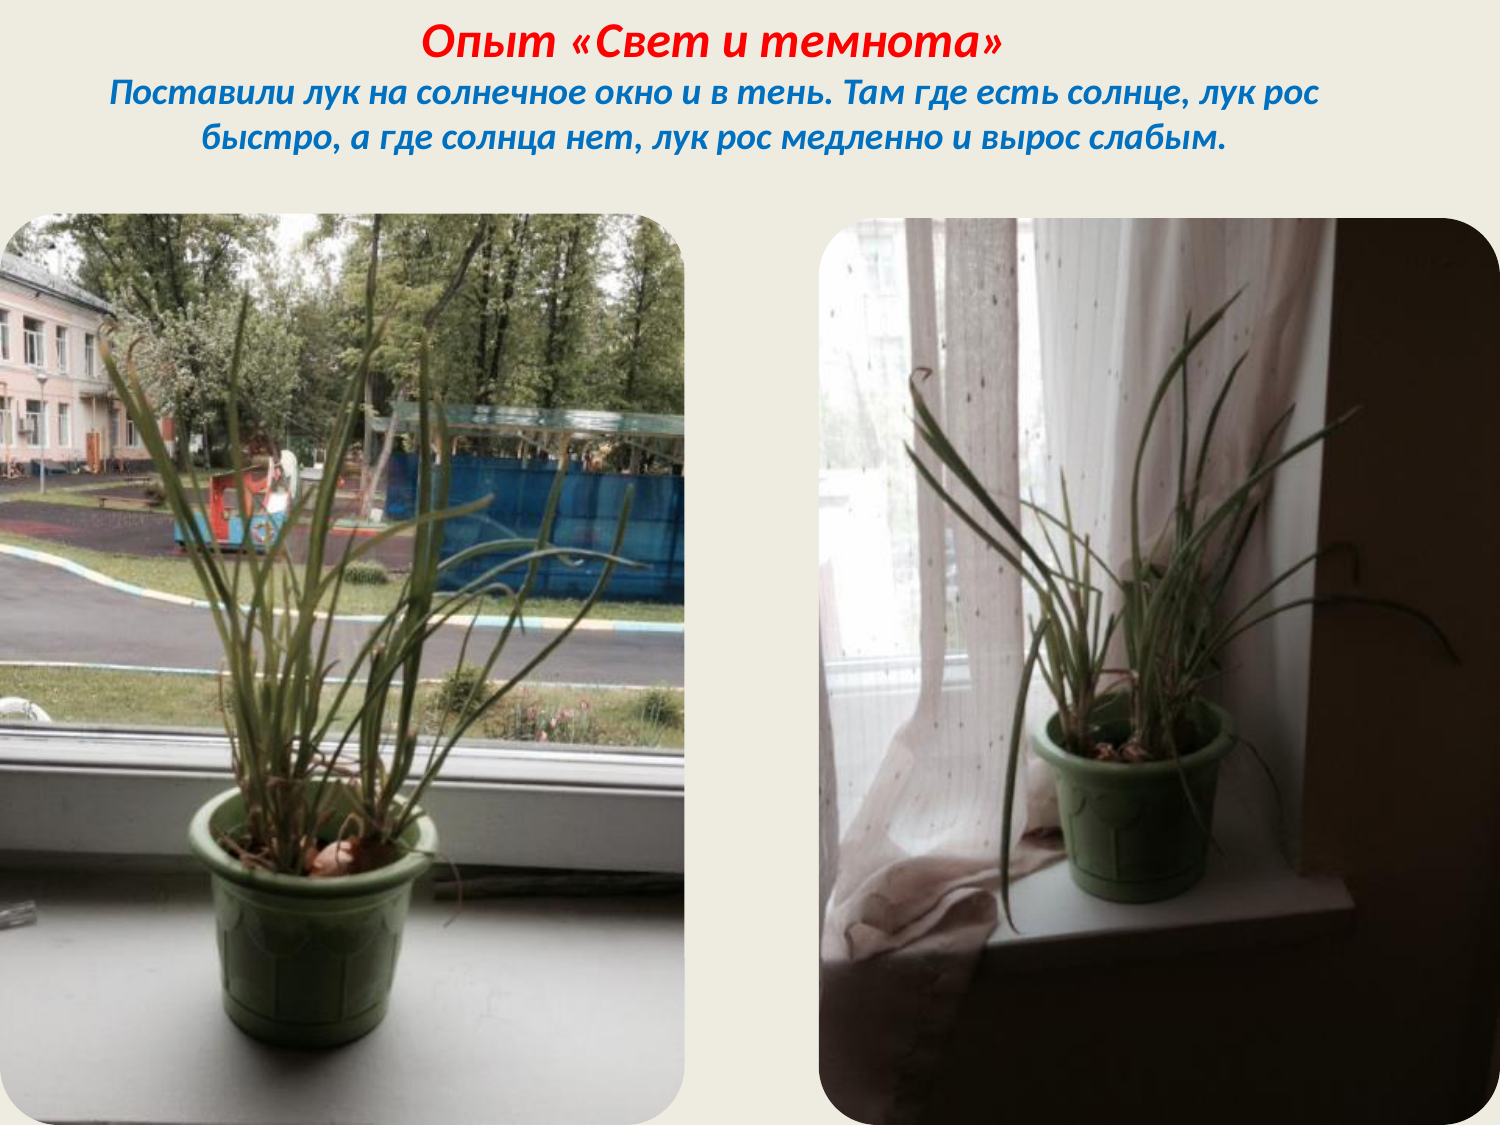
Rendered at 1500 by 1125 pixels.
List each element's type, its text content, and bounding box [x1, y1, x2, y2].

picture [0, 213, 685, 1125]
picture [818, 217, 1500, 1125]
text_box Опыт «Свет и темнота» Поставили лук на солнечное окно и в тень. Там где есть солнце, лук рос быстро, а где солнца нет, лук рос медленно и вырос слабым. [88, 0, 1341, 165]
